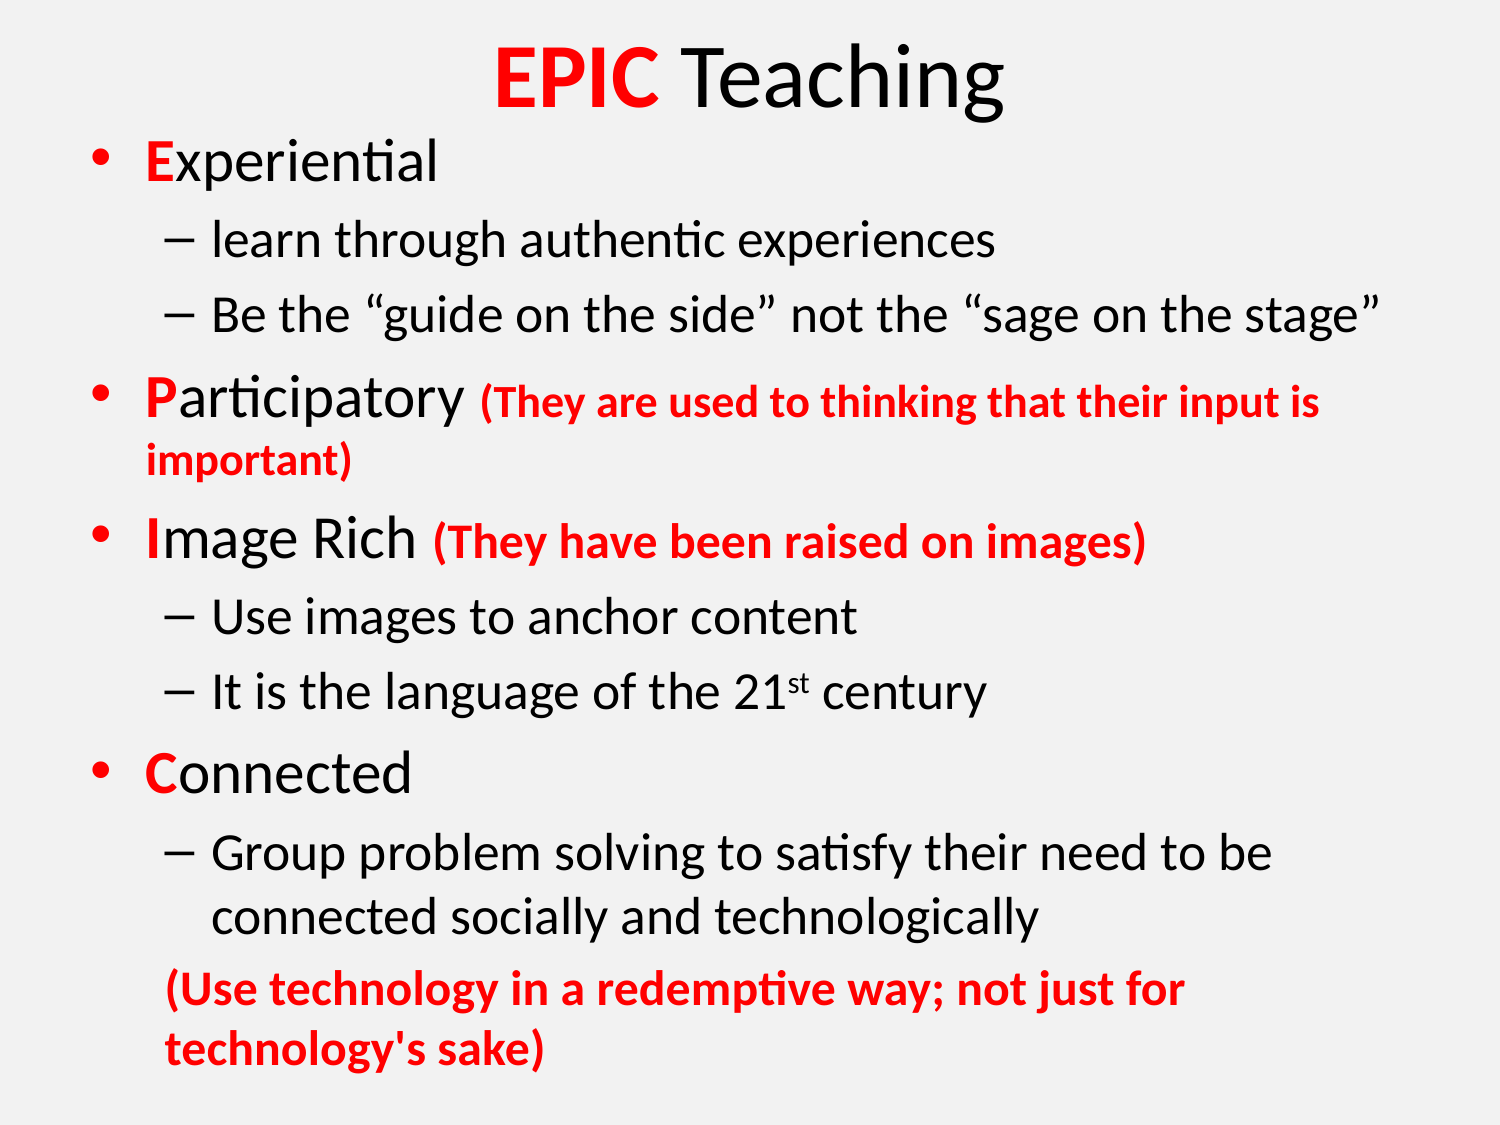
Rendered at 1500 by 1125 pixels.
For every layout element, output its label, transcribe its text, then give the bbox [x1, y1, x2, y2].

title EPIC Teaching [75, 1, 1425, 112]
list Experiential learn through authentic experiences Be the “guide on the side” not the “sage on the stage” Participatory (They are used to thinking that their input is important) Image Rich (They have been raised on images) Use images to anchor content It is the language of the 21st century Connected Group problem solving to satisfy their need to be connected socially and technologically (Use technology in a redemptive way; not just for technology's sake) [75, 112, 1425, 1088]
